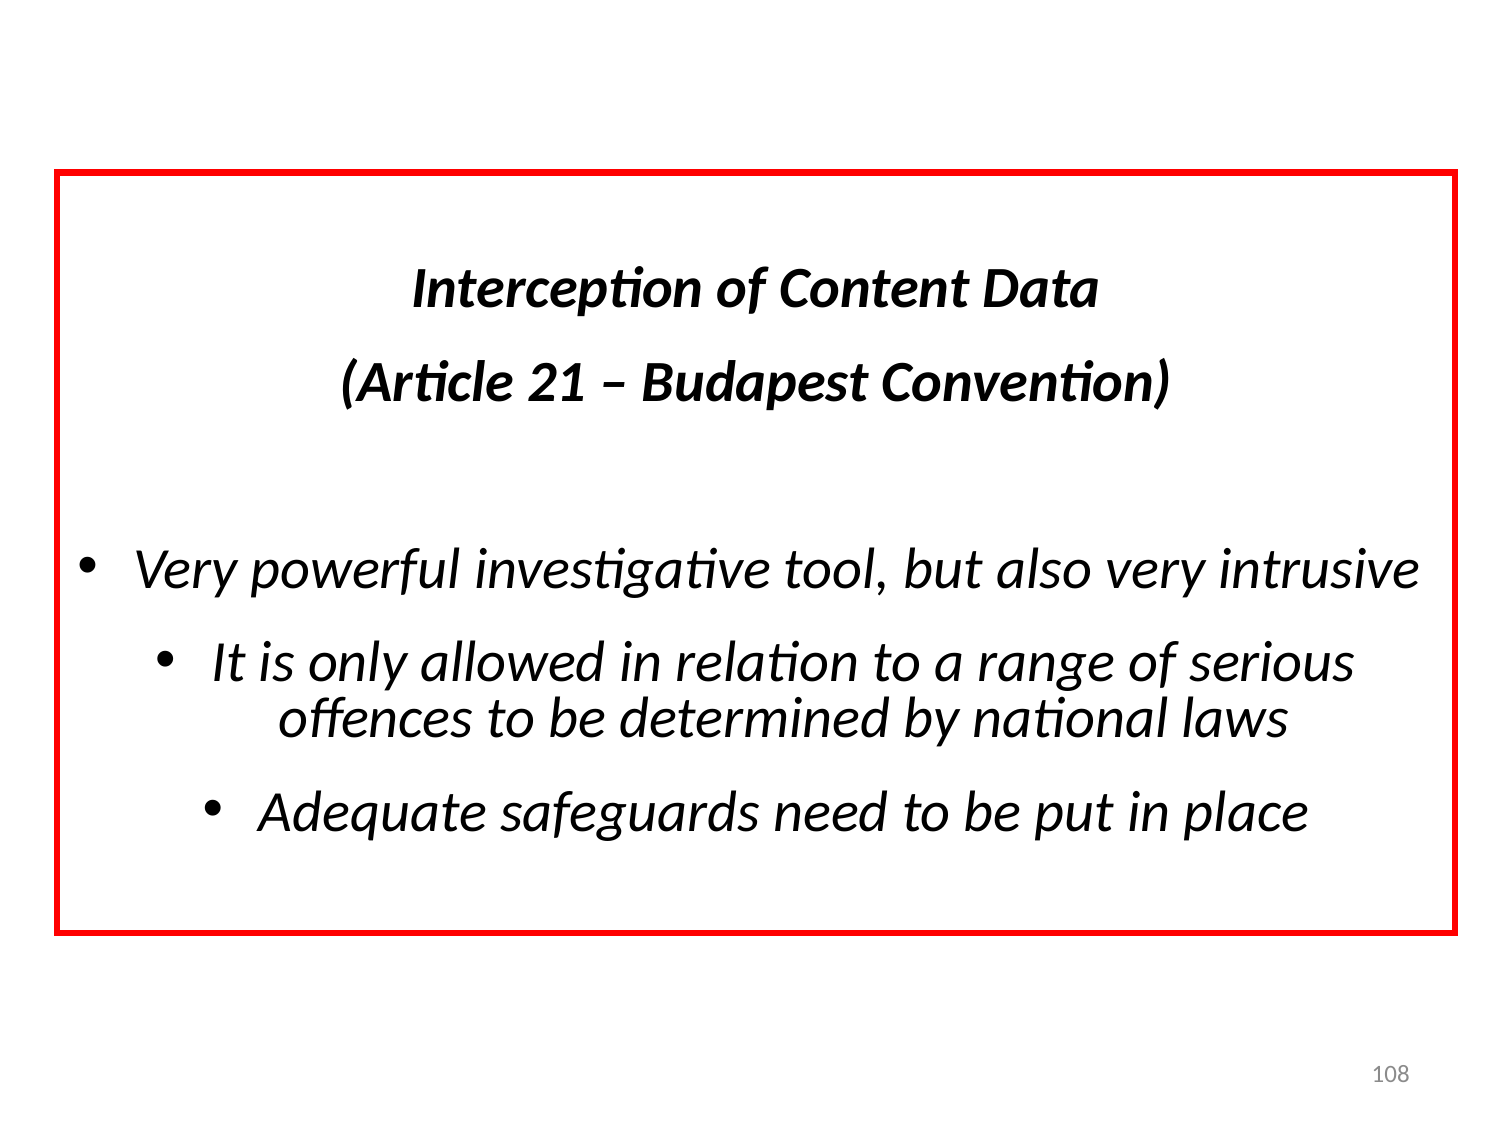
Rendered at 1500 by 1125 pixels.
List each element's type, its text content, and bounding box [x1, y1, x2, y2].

slide_number 108 [1074, 1042, 1425, 1103]
text_box Interception of Content Data (Article 21 – Budapest Convention) Very powerful investigative tool, but also very intrusive It is only allowed in relation to a range of serious offences to be determined by national laws Adequate safeguards need to be put in place [57, 172, 1455, 934]
